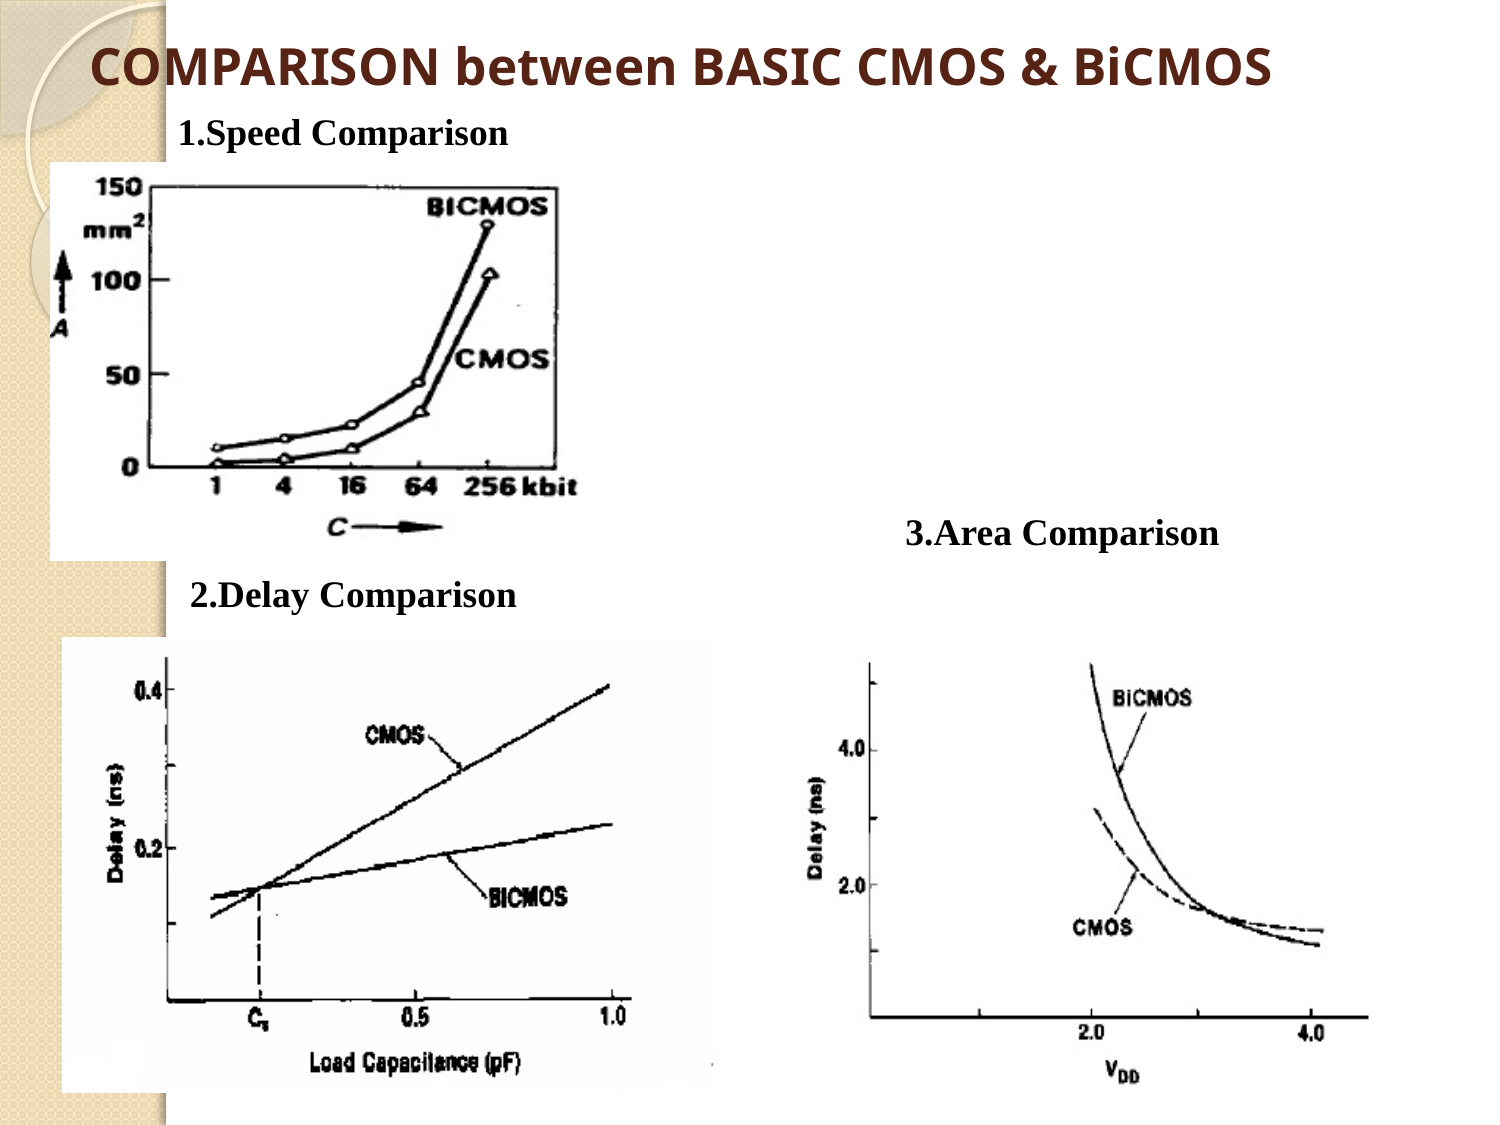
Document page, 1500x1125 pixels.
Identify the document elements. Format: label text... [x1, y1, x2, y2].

picture [799, 637, 1379, 1088]
text_box 2.Delay Comparison [174, 573, 600, 623]
text_box 3.Area Comparison [600, 500, 1250, 606]
picture [62, 637, 718, 1093]
text_box 1.Speed Comparison [162, 100, 688, 159]
title COMPARISON between BASIC CMOS & BiCMOS [75, 24, 1425, 188]
picture [49, 162, 701, 561]
